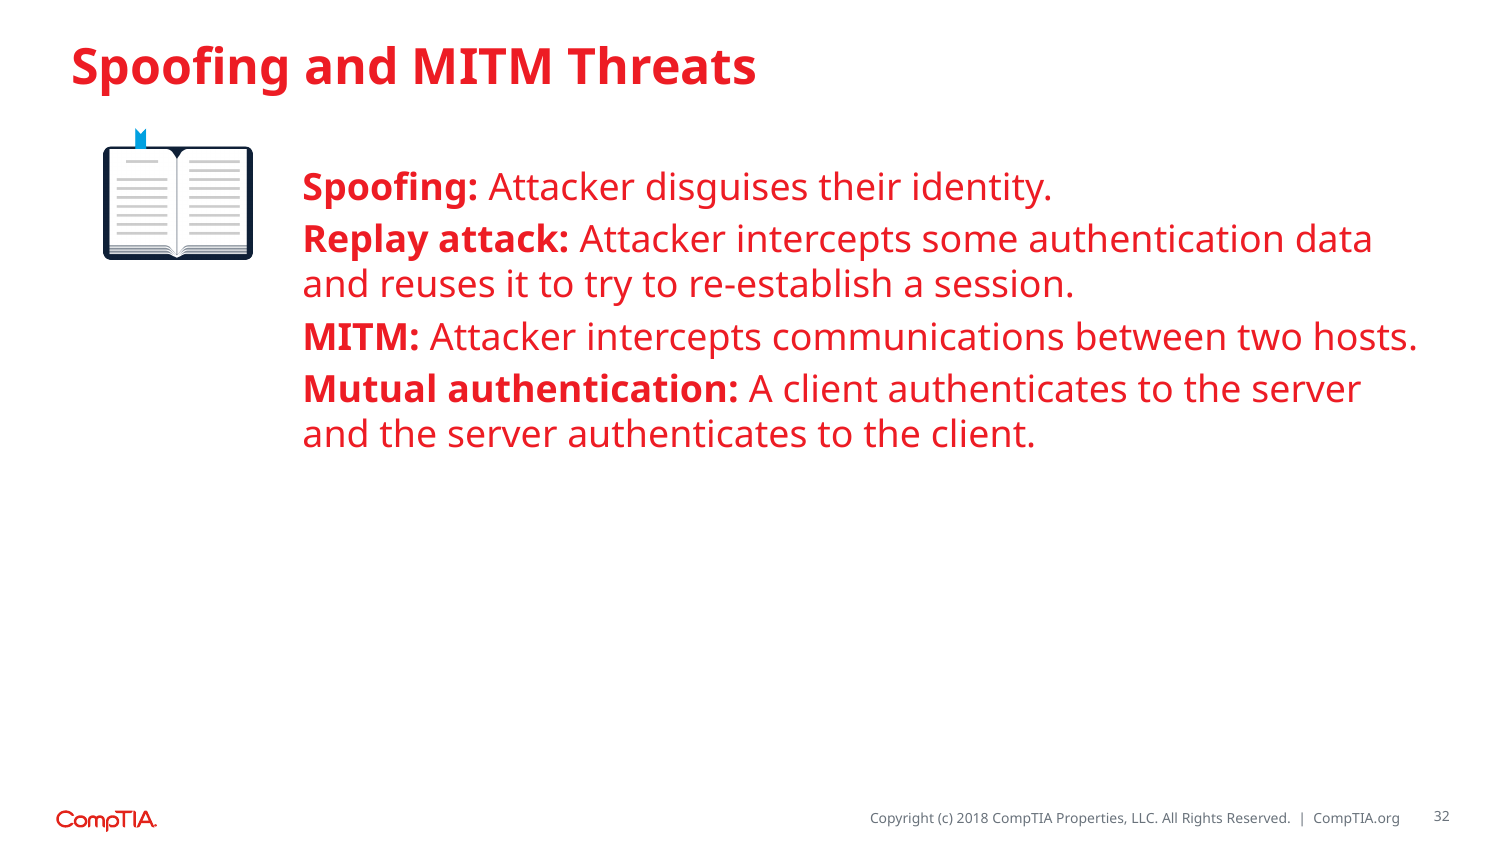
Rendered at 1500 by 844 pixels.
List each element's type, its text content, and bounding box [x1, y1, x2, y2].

slide_number 32 [1407, 800, 1450, 835]
list Spoofing: Attacker disguises their identity. Replay attack: Attacker intercepts some authentication data and reuses it to try to re-establish a session. MITM: Attacker intercepts communications between two hosts. Mutual authentication: A client authenticates to the server and the server authenticates to the client. [287, 155, 1445, 249]
picture [103, 128, 253, 260]
title Spoofing and MITM Threats [56, 12, 1444, 117]
